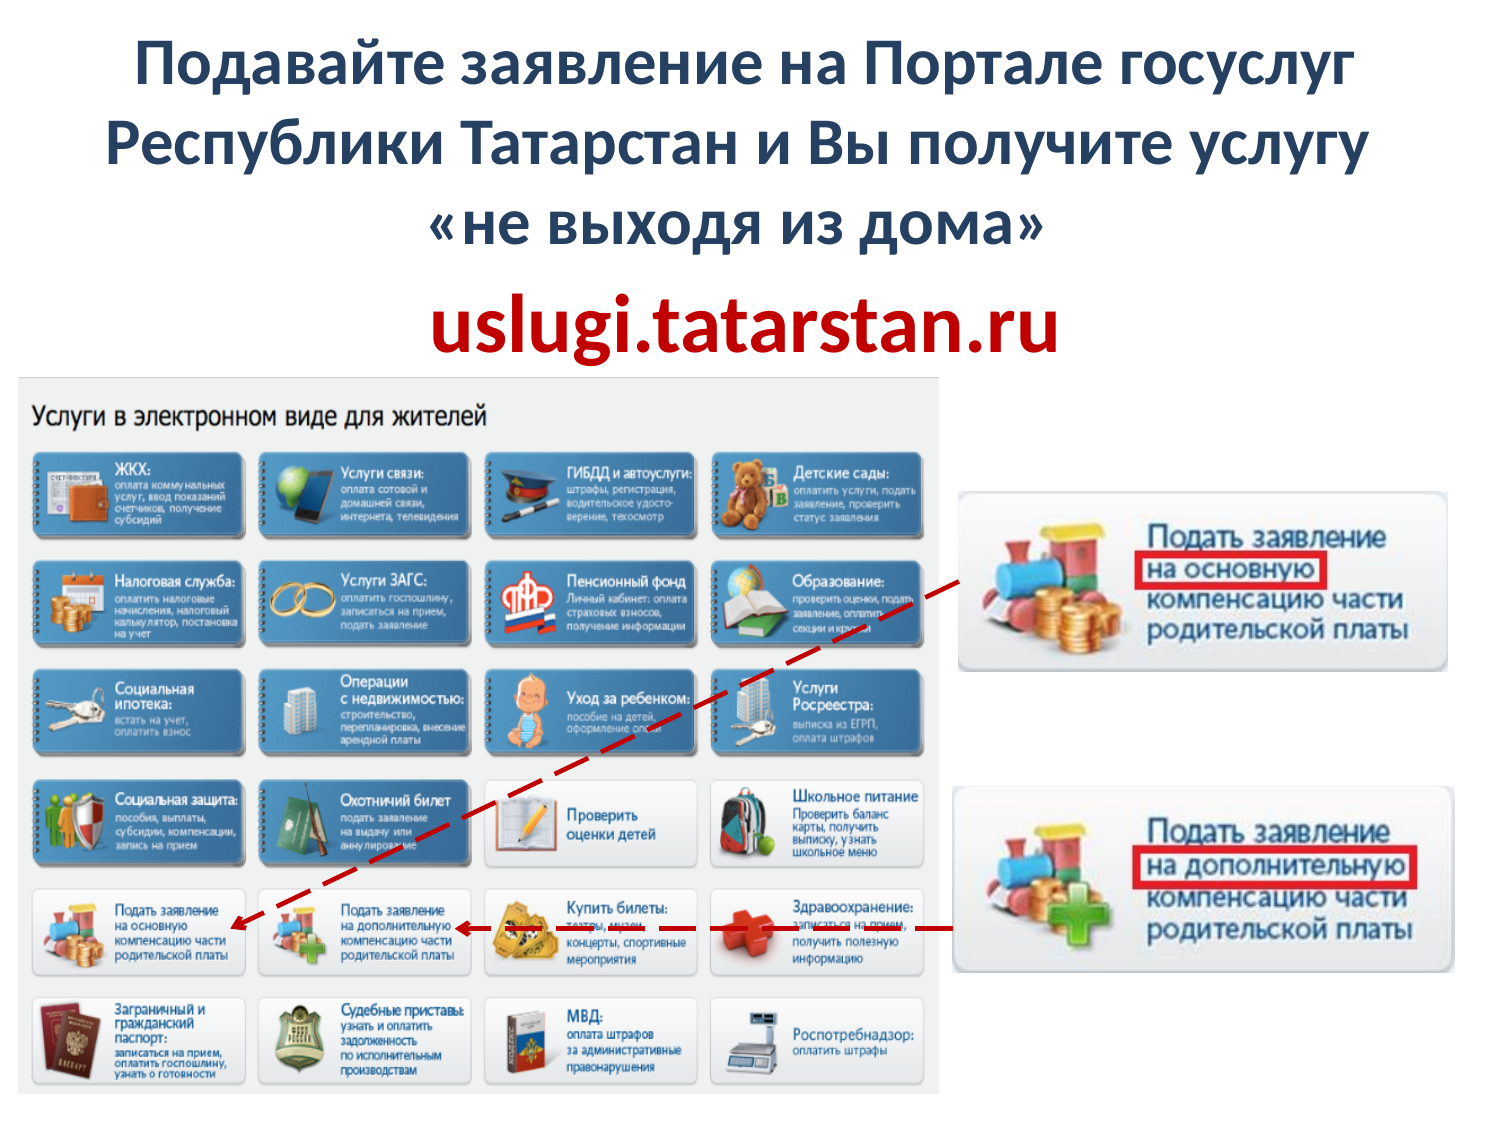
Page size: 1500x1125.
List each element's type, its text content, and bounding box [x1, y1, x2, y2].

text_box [229, 581, 960, 929]
text_box uslugi.tatarstan.ru [383, 265, 1108, 377]
picture [958, 491, 1449, 672]
picture [17, 377, 940, 1095]
picture [952, 786, 1455, 973]
text_box Подавайте заявление на Портале госуслуг Республики Татарстан и Вы получите услугу «не выходя из дома» [36, 10, 1455, 265]
